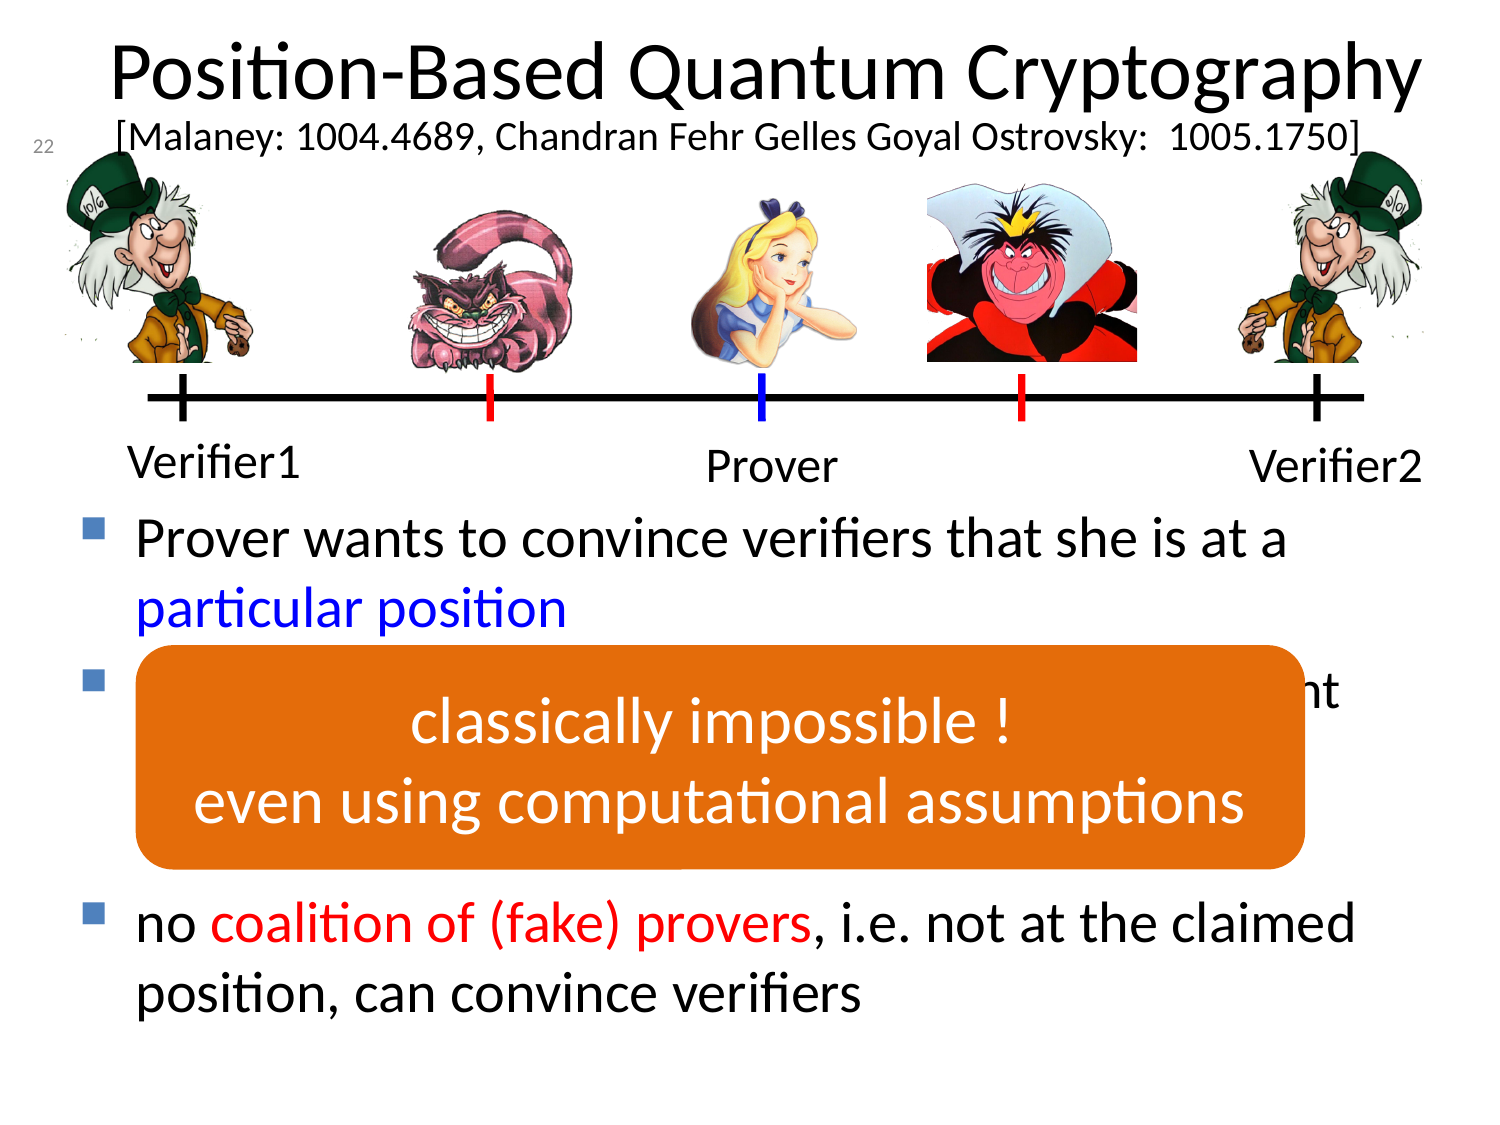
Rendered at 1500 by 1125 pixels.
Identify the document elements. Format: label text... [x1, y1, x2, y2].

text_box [926, 183, 1138, 422]
title Position-Based Quantum Cryptography [94, 8, 1471, 149]
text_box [1233, 149, 1459, 502]
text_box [64, 149, 337, 497]
text_box [Malaney: 1004.4689, Chandran Fehr Gelles Goyal Ostrovsky: 1005.1750] [100, 101, 1424, 161]
text_box Prover wants to convince verifiers that she is at a particular position assumptions:  communication at speed of light instantaneous computation verifiers can coordinate no coalition of (fake) provers, i.e. not at the claimed position, can convince verifiers [64, 491, 1448, 1125]
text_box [407, 208, 573, 422]
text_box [690, 198, 916, 502]
text_box classically impossible ! even using computational assumptions [133, 643, 1308, 872]
